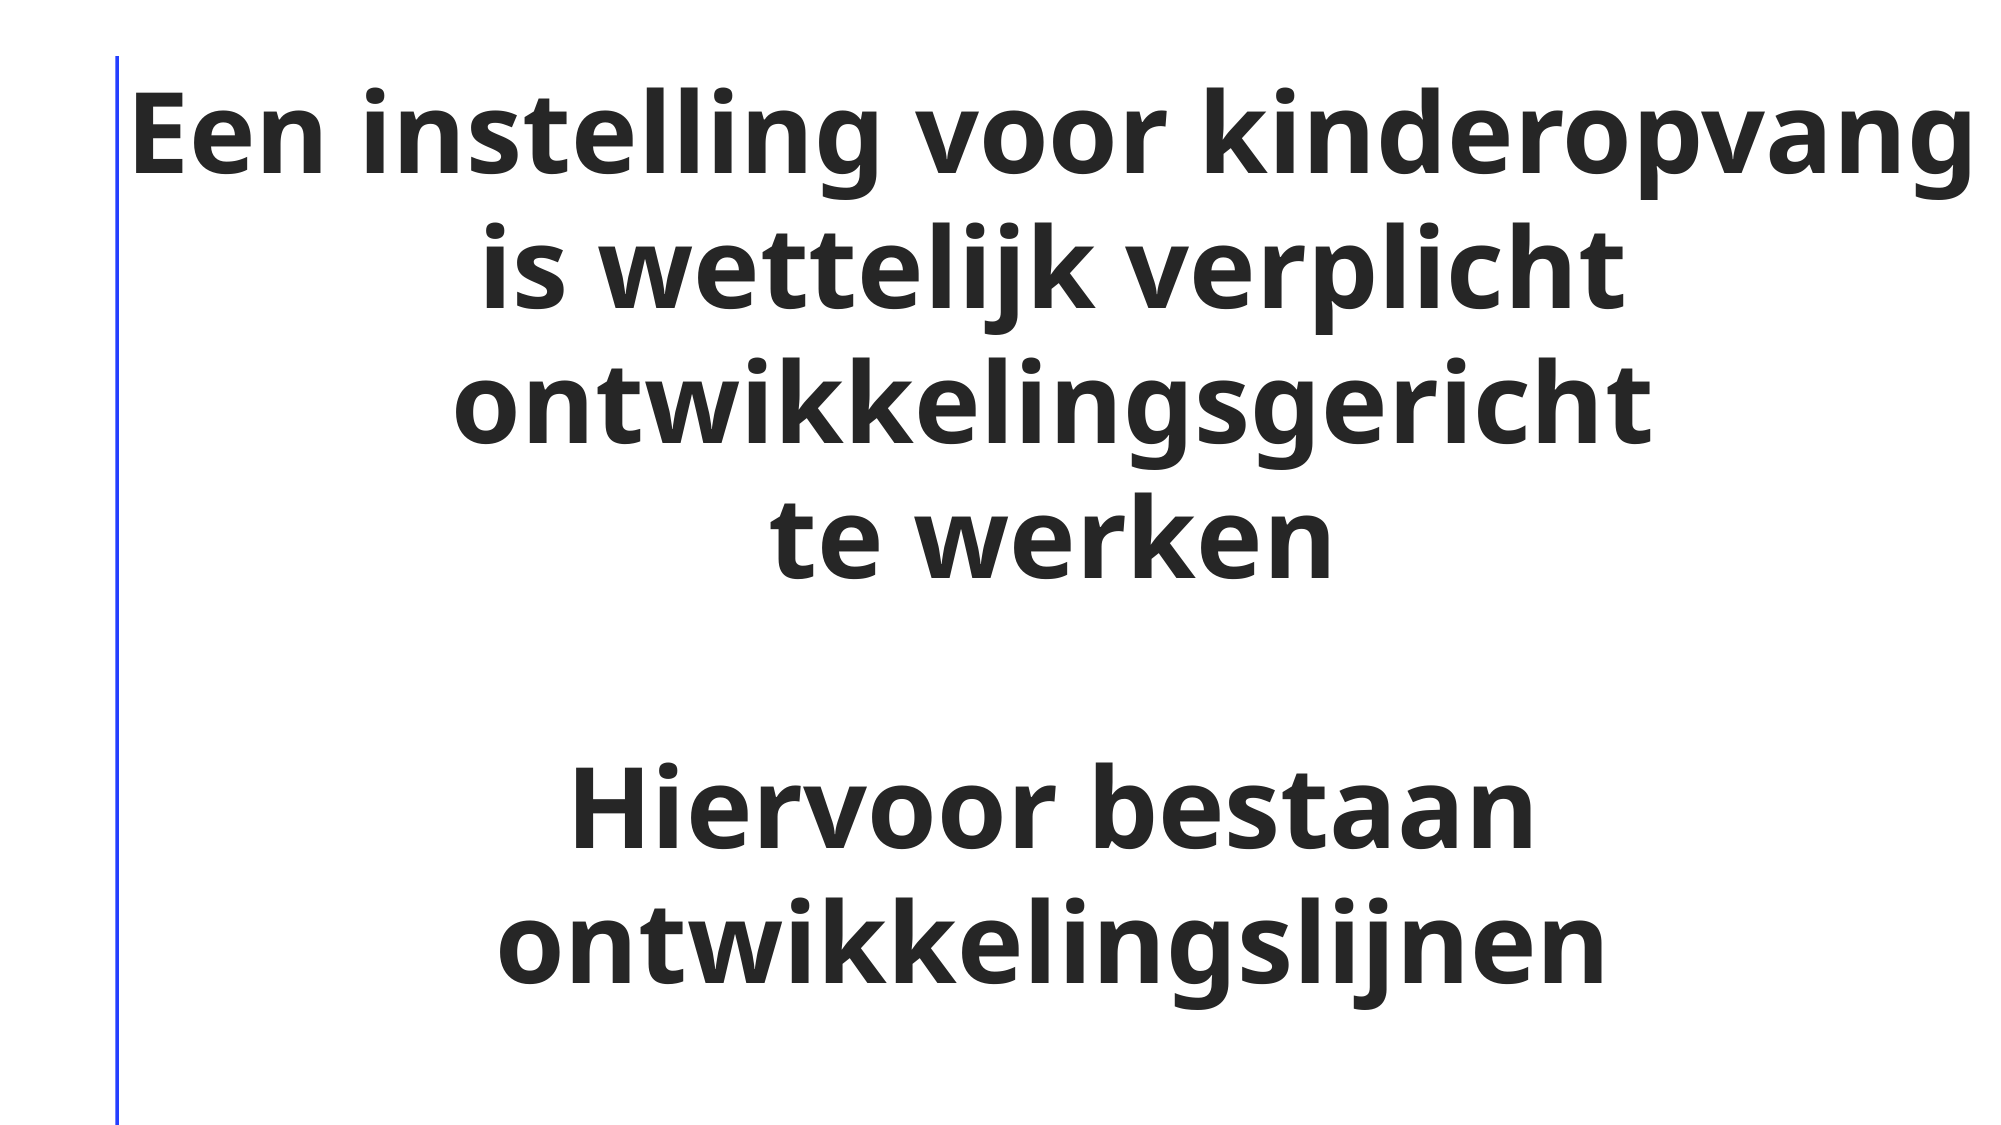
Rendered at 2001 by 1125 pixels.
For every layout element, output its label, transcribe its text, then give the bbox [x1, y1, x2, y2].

text_box Een instelling voor kinderopvang is wettelijk verplicht ontwikkelingsgericht te werken Hiervoor bestaan ontwikkelingslijnen [111, 53, 1995, 1014]
